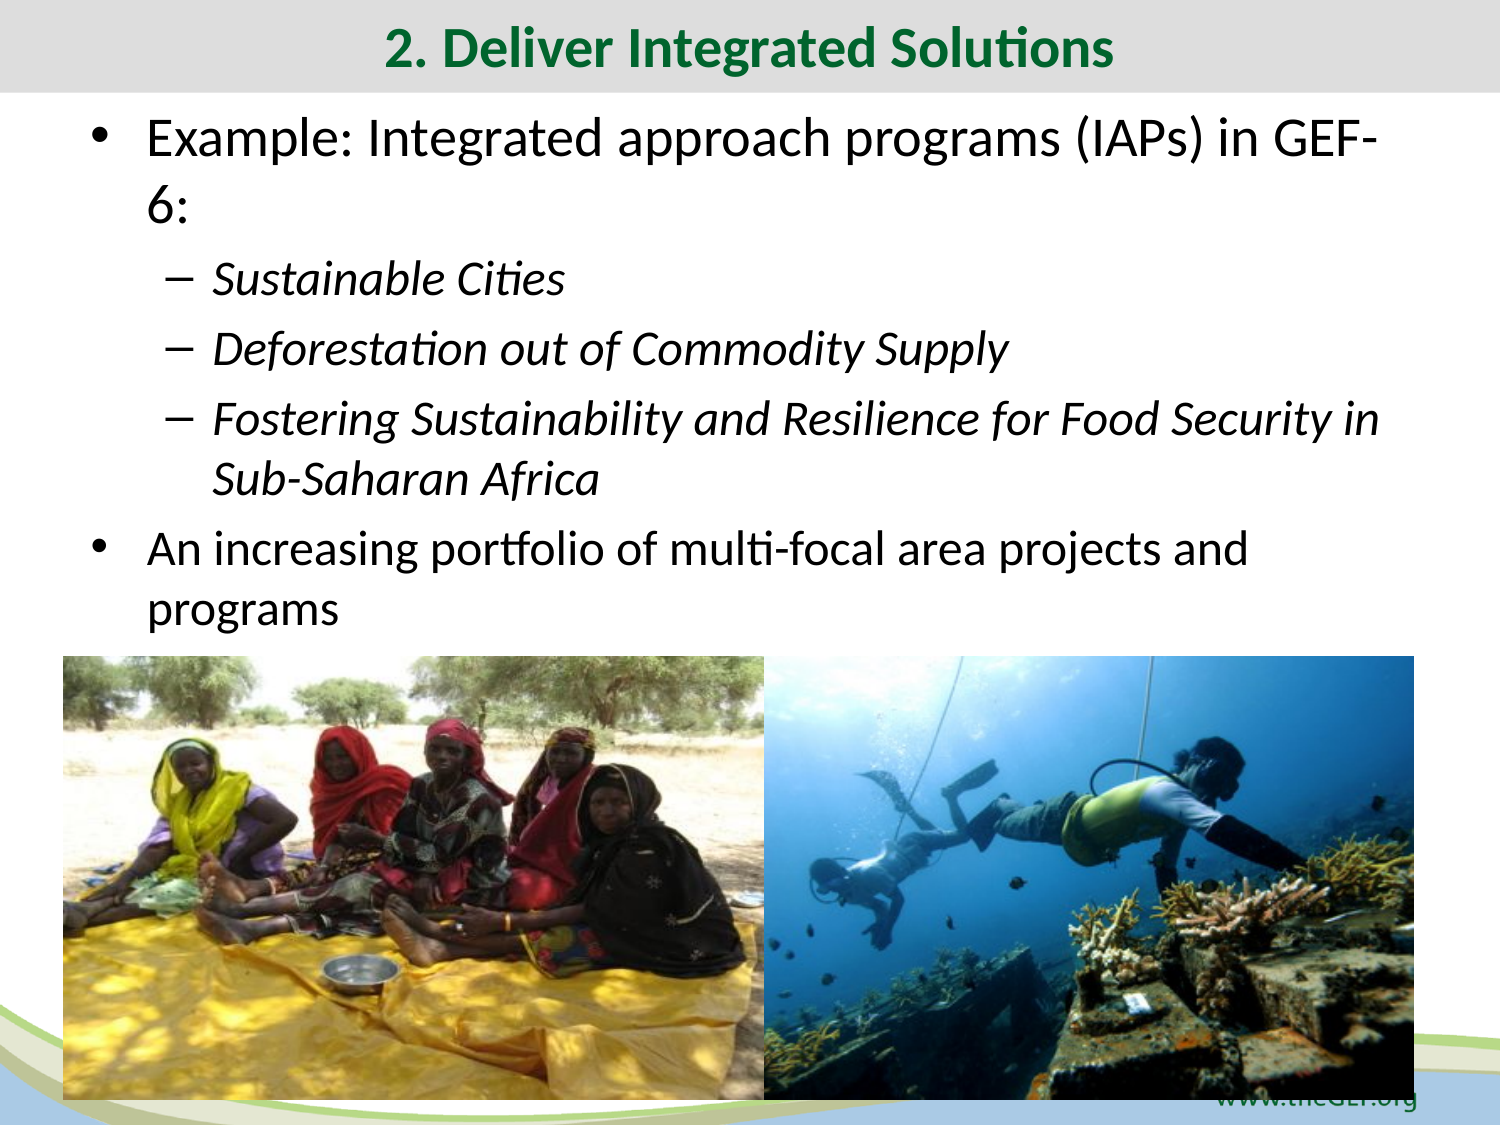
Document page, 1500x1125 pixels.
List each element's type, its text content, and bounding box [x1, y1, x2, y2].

text_box 2. Deliver Integrated Solutions [0, 0, 1500, 93]
list Example: Integrated approach programs (IAPs) in GEF-6: Sustainable Cities Deforestation out of Commodity Supply Fostering Sustainability and Resilience for Food Security in Sub-Saharan Africa An increasing portfolio of multi-focal area projects and programs [75, 93, 1426, 836]
picture [0, 656, 1500, 1125]
